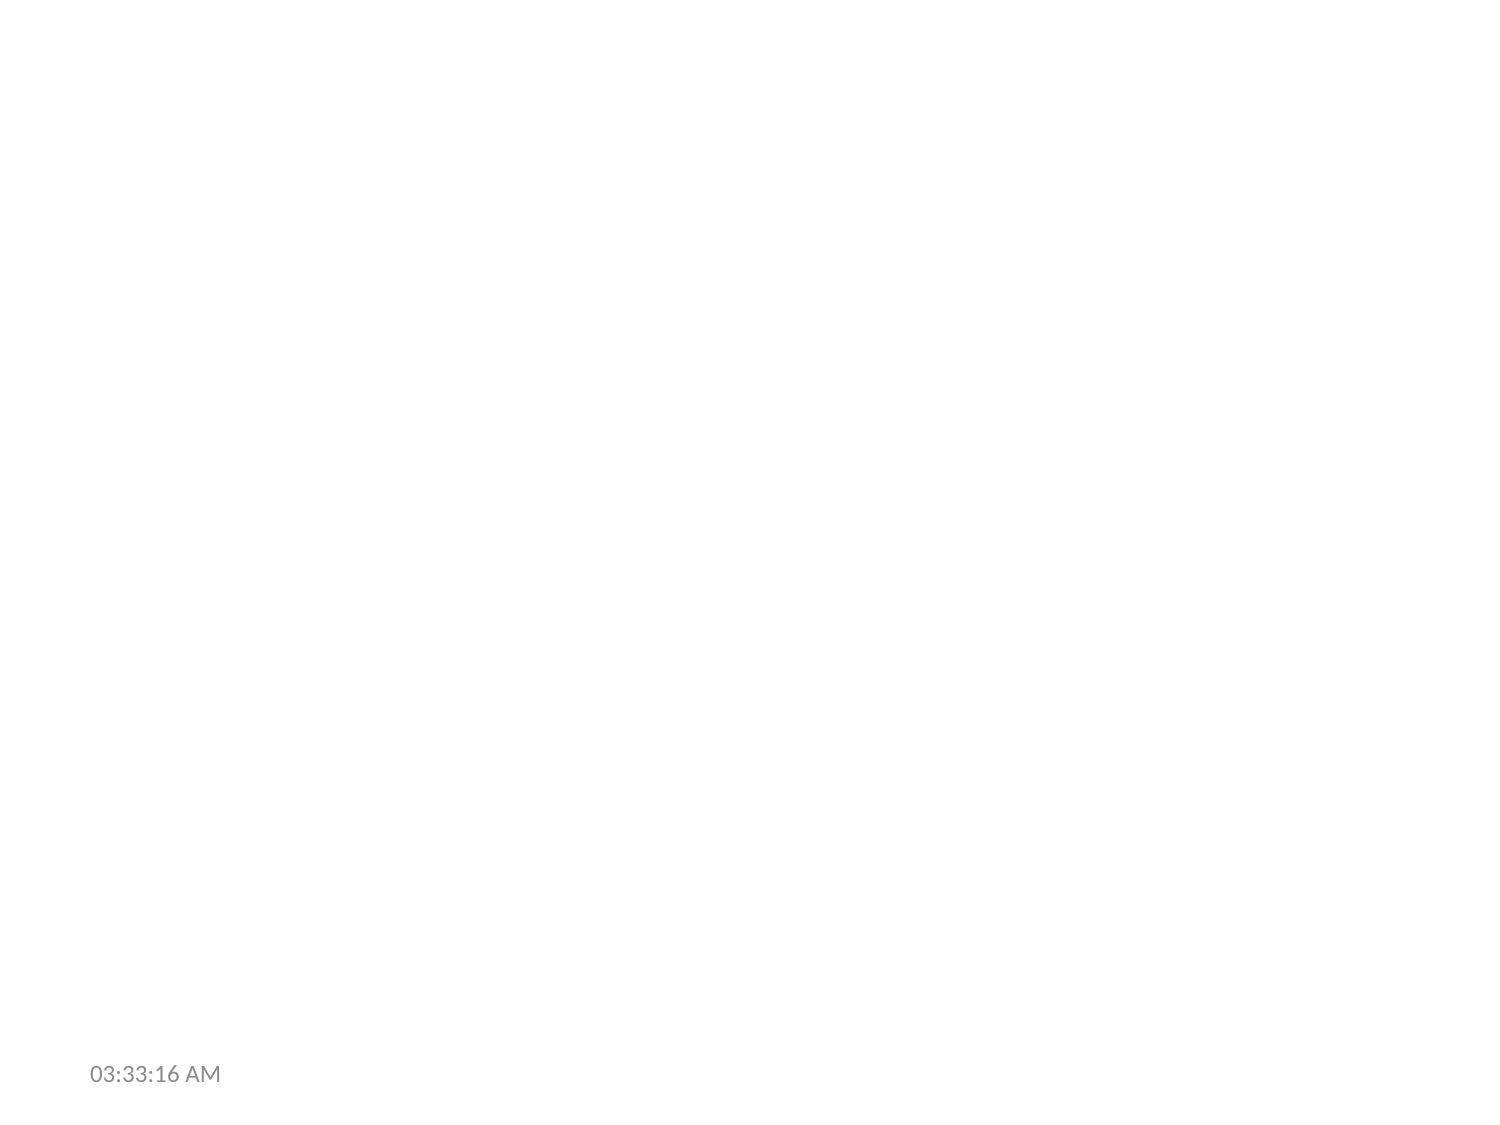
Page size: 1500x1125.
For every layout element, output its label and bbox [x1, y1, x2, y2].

slide_number [75, 1042, 425, 1103]
